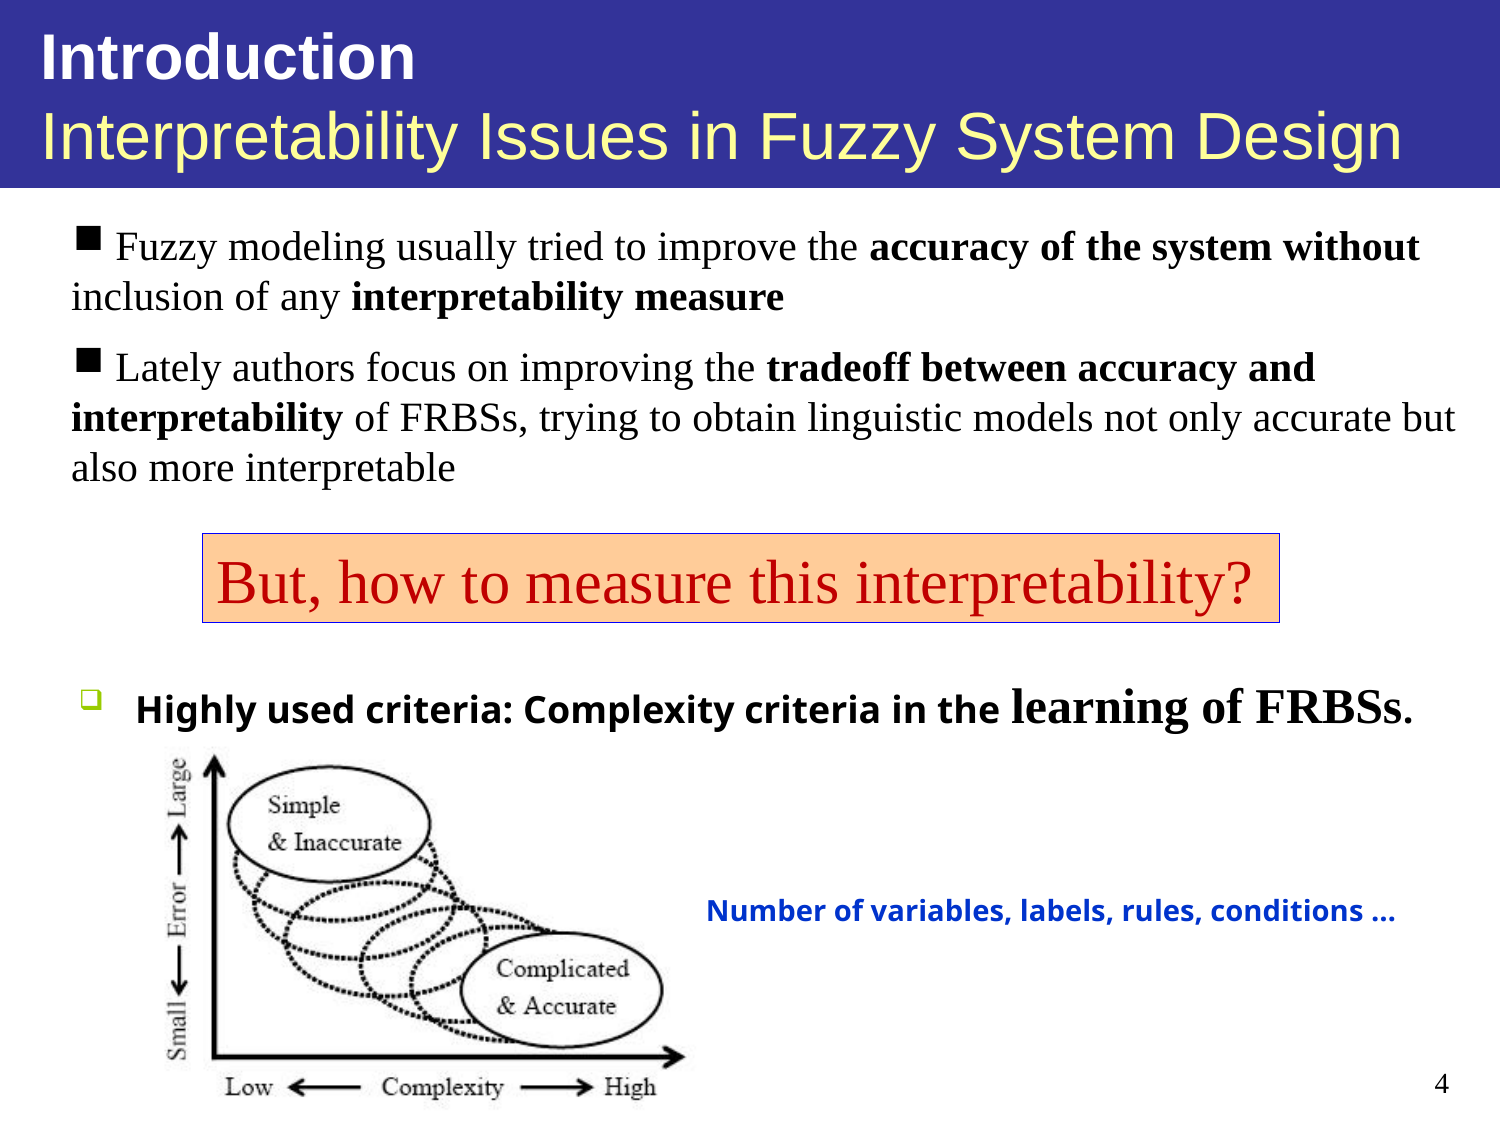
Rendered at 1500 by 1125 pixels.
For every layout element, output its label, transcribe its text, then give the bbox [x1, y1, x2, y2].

text_box But, how to measure this interpretability? [202, 533, 1280, 623]
text_box Number of variables, labels, rules, conditions … [724, 884, 1427, 935]
text_box 4 [1151, 1031, 1464, 1107]
picture [139, 734, 719, 1124]
text_box Highly used criteria: Complexity criteria in the learning of FRBSs. [64, 666, 1436, 742]
text_box Fuzzy modeling usually tried to improve the accuracy of the system without inclusion of any interpretability measure Lately authors focus on improving the tradeoff between accuracy and interpretability of FRBSs, trying to obtain linguistic models not only accurate but also more interpretable [0, 211, 1473, 571]
text_box Introduction Interpretability Issues in Fuzzy System Design [7, 0, 1500, 188]
